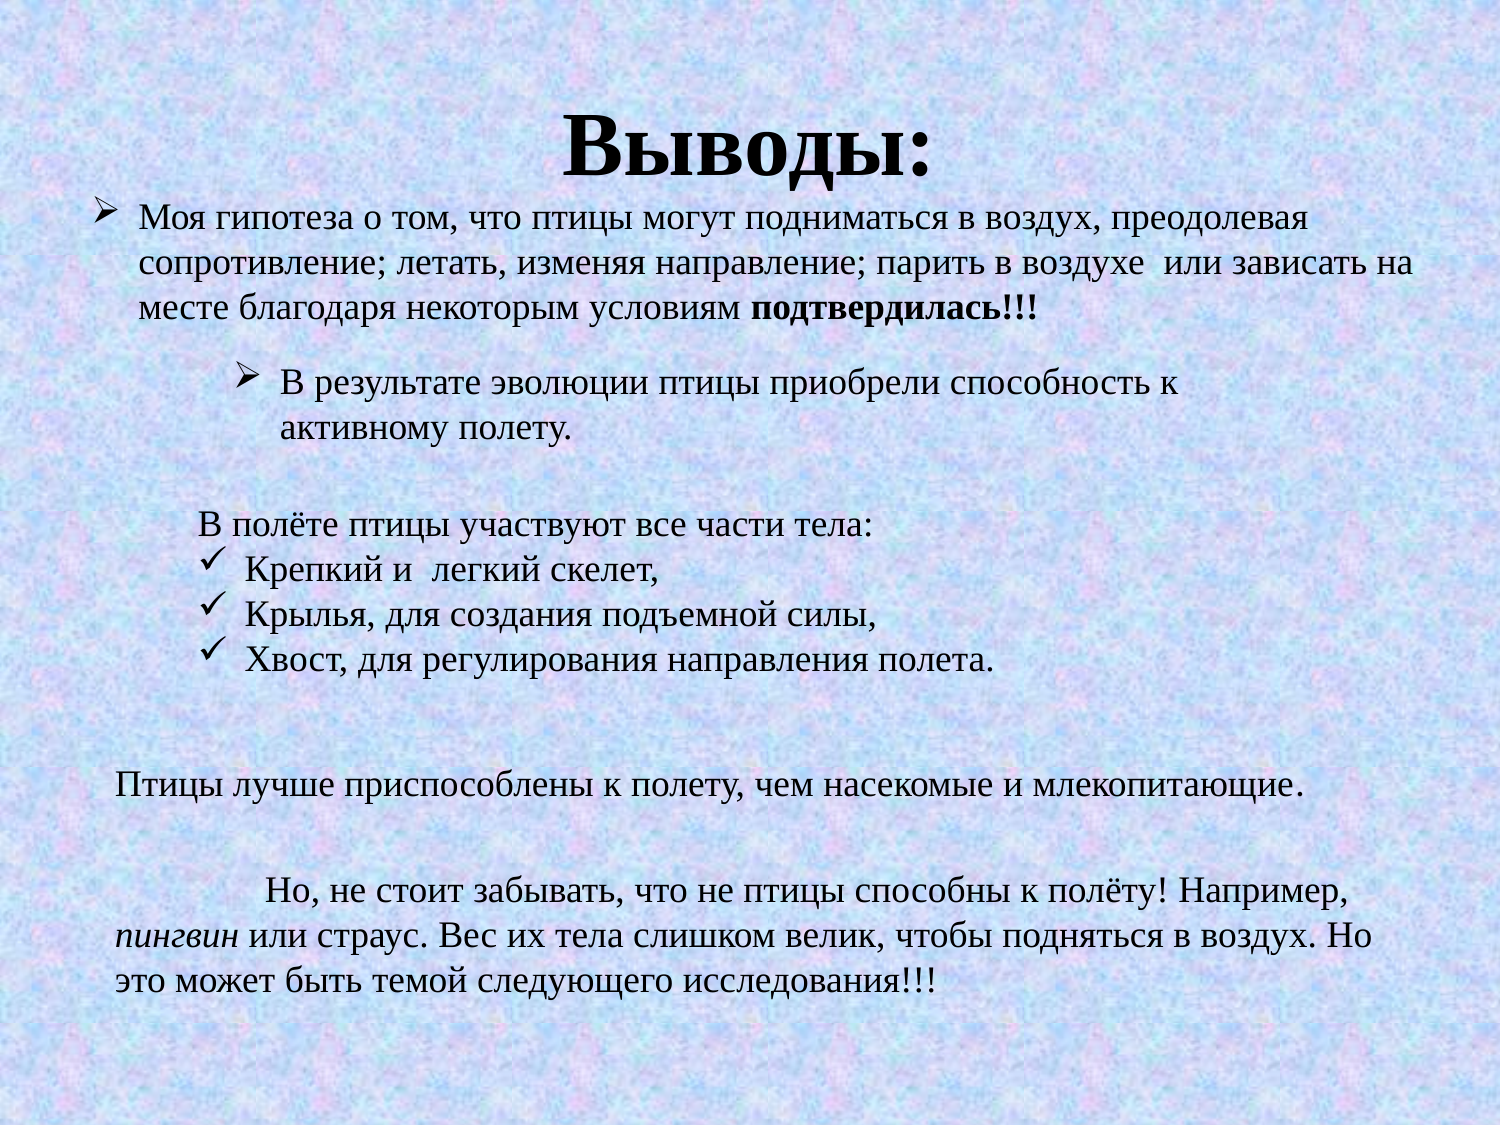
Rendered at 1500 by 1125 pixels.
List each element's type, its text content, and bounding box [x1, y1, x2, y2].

text_box В результате эволюции птицы приобрели способность к активному полету. [218, 349, 1247, 455]
text_box Моя гипотеза о том, что птицы могут подниматься в воздух, преодолевая сопротивление; летать, изменяя направление; парить в воздухе или зависать на месте благодаря некоторым условиям подтвердилась!!! [76, 184, 1436, 335]
text_box Птицы лучше приспособлены к полету, чем насекомые и млекопитающие. [100, 751, 1353, 812]
text_box Но, не стоит забывать, что не птицы способны к полёту! Например, пингвин или страус. Вес их тела слишком велик, чтобы подняться в воздух. Но это может быть темой следующего исследования!!! [100, 857, 1424, 1053]
title Выводы: [75, 45, 1425, 233]
text_box В полёте птицы участвуют все части тела: Крепкий и легкий скелет, Крылья, для создания подъемной силы, Хвост, для регулирования направления полета. [182, 491, 1306, 687]
picture [0, 0, 1500, 1125]
